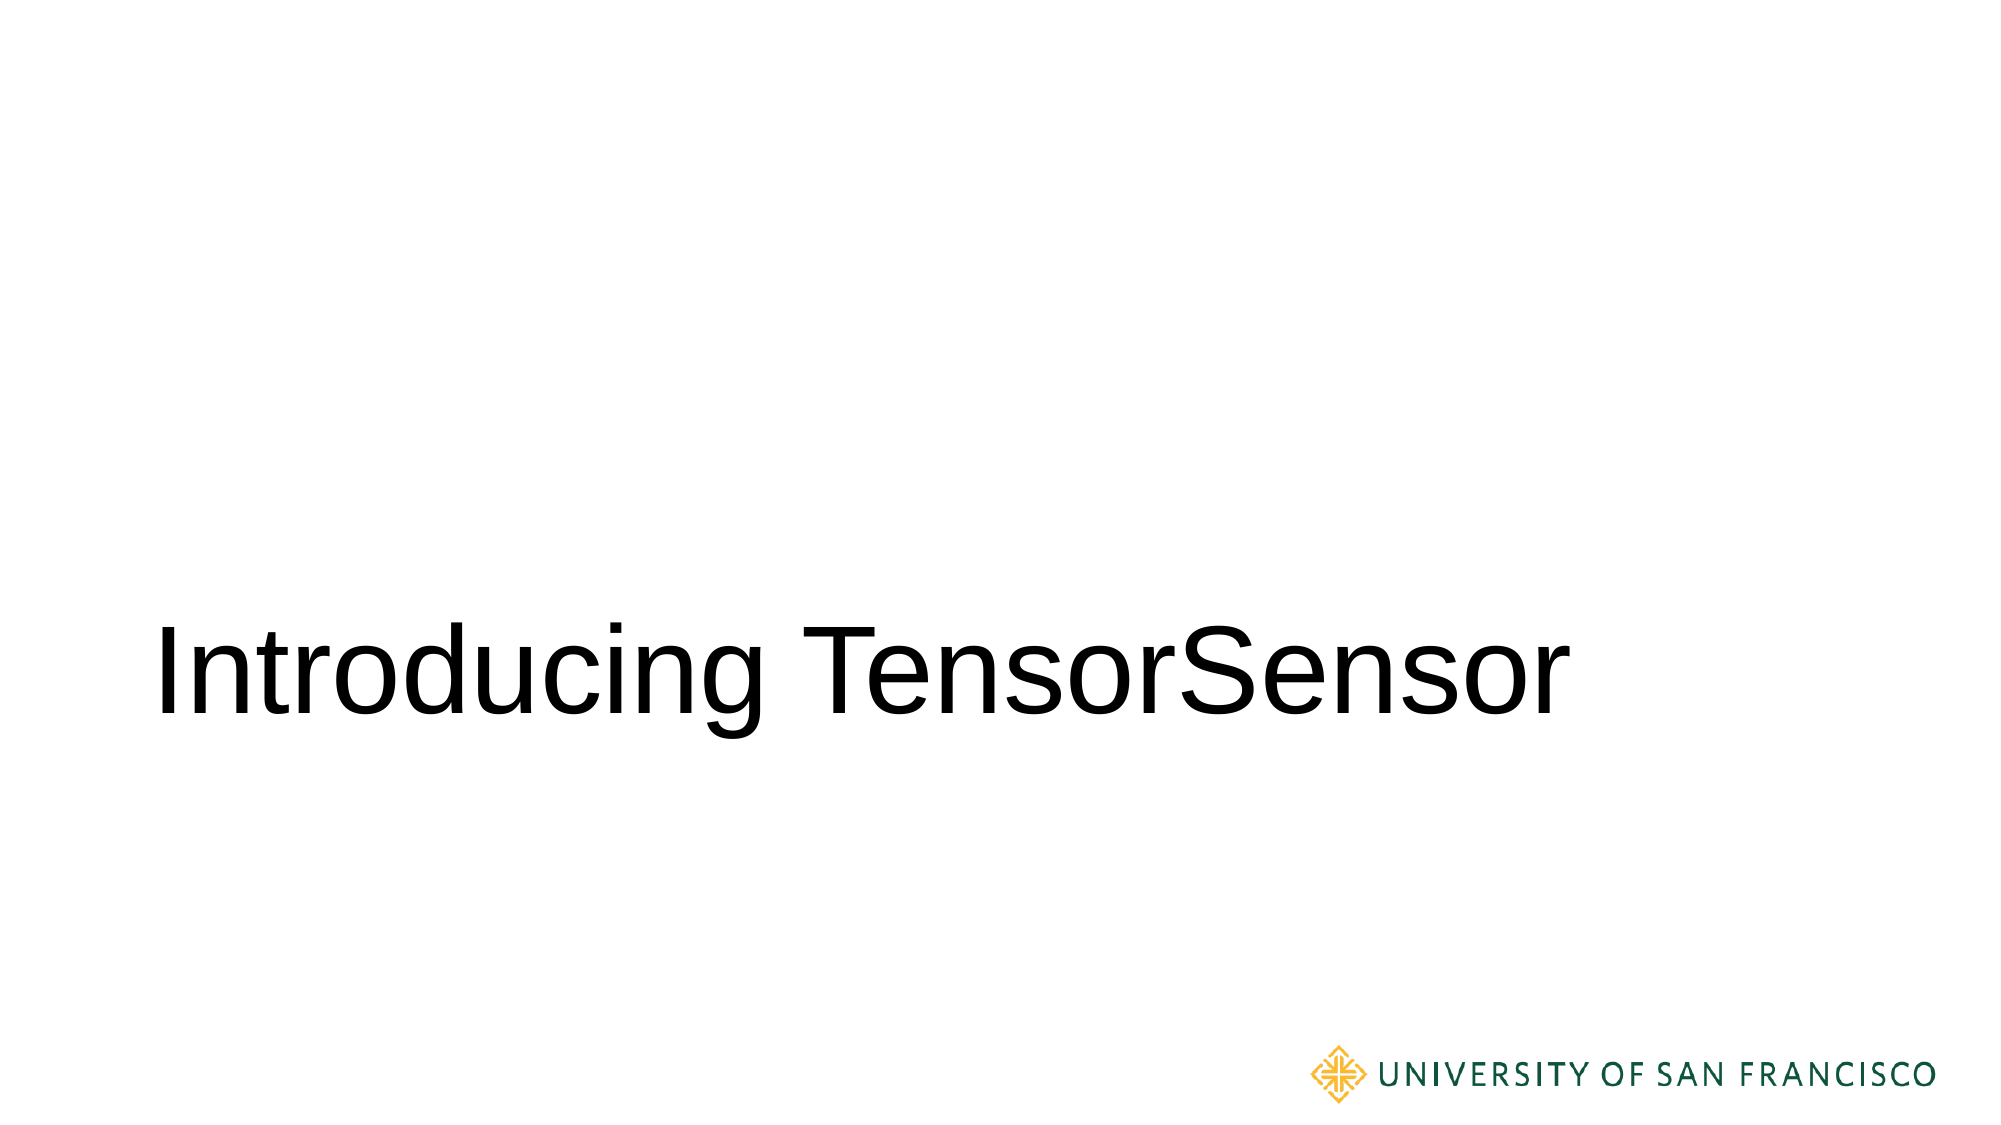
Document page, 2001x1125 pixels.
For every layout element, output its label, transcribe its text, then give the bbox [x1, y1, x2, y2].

title Introducing TensorSensor [136, 280, 1862, 749]
